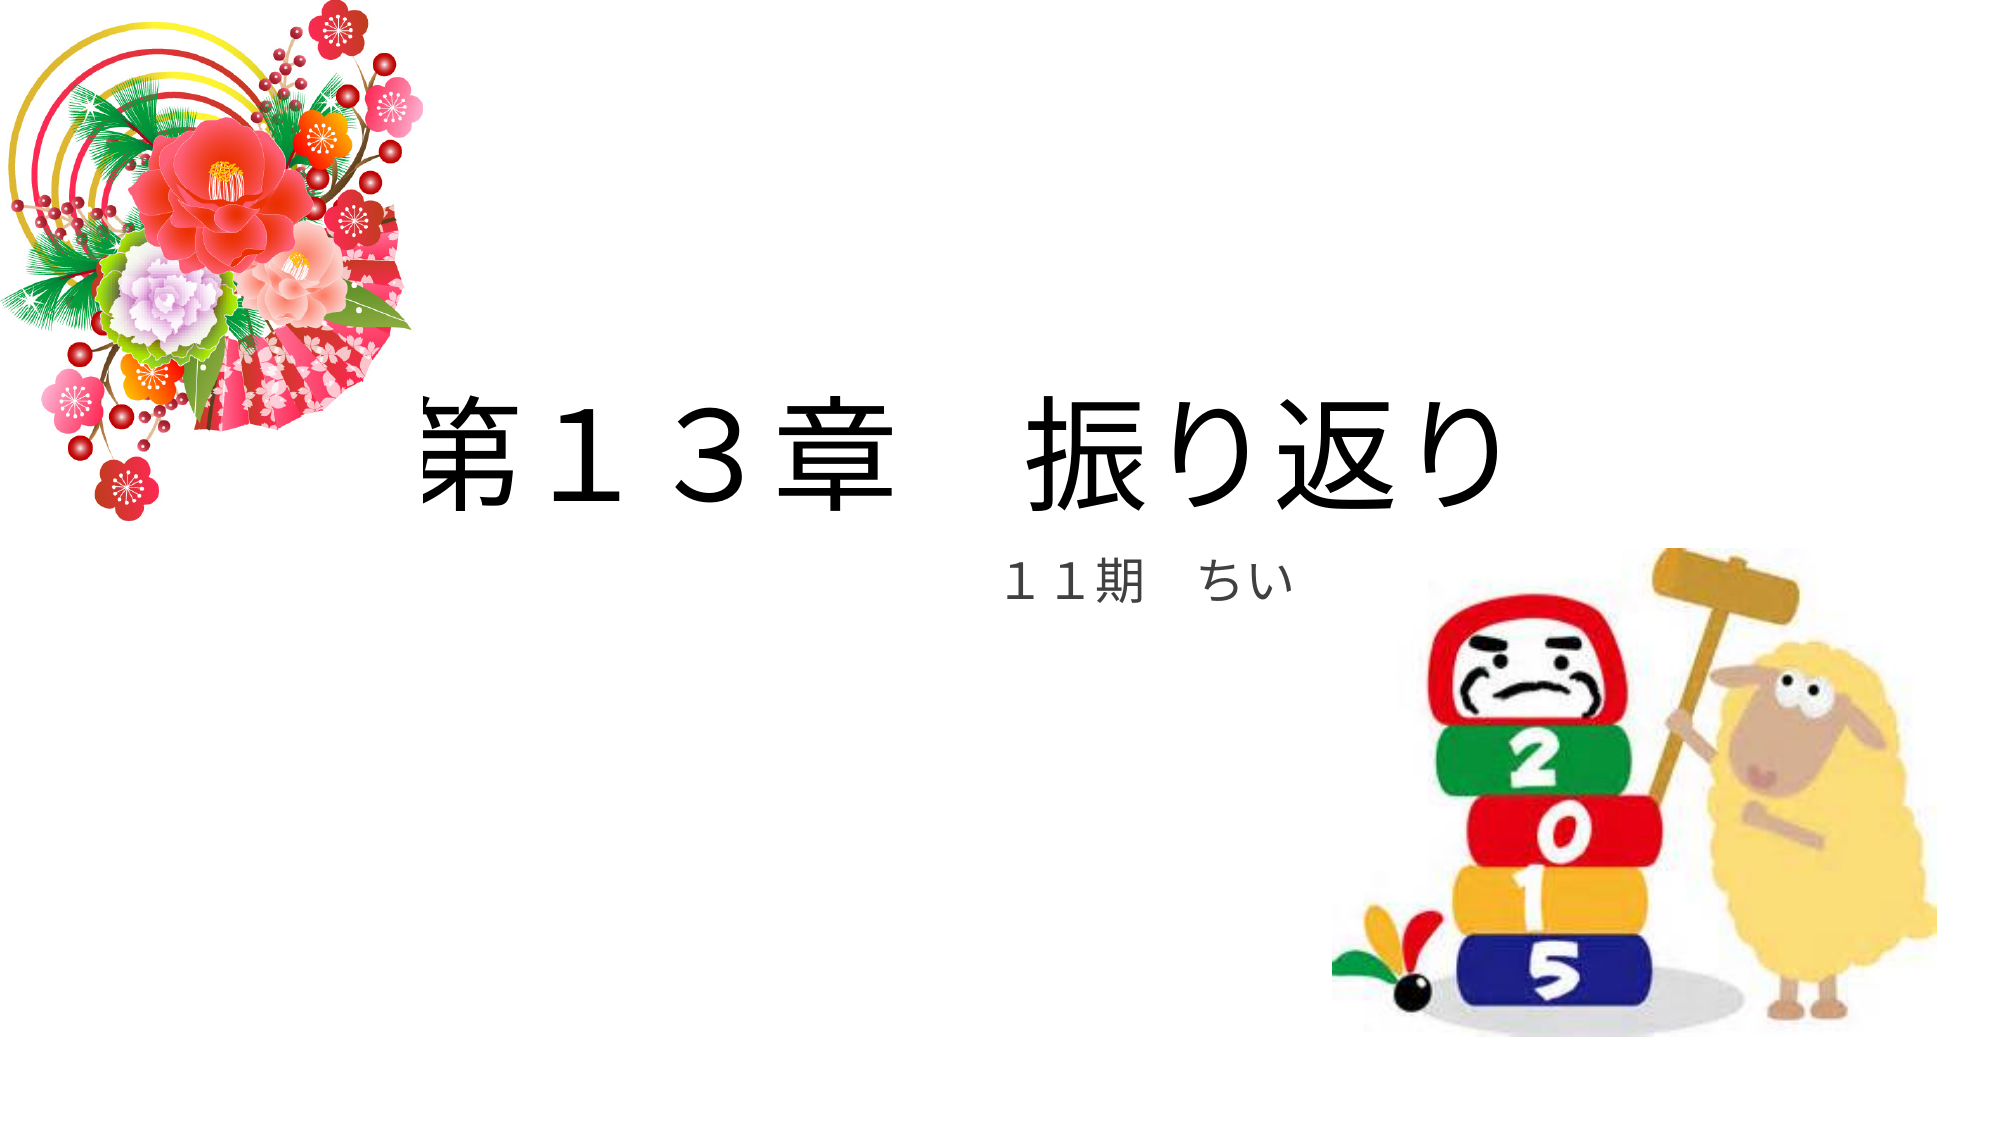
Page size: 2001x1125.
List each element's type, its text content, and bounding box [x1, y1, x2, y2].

picture [0, 0, 423, 521]
picture [1332, 548, 1937, 1037]
subtitle １１期 ちい [0, 549, 1311, 692]
title 第１３章 振り返り [211, 144, 1712, 537]
